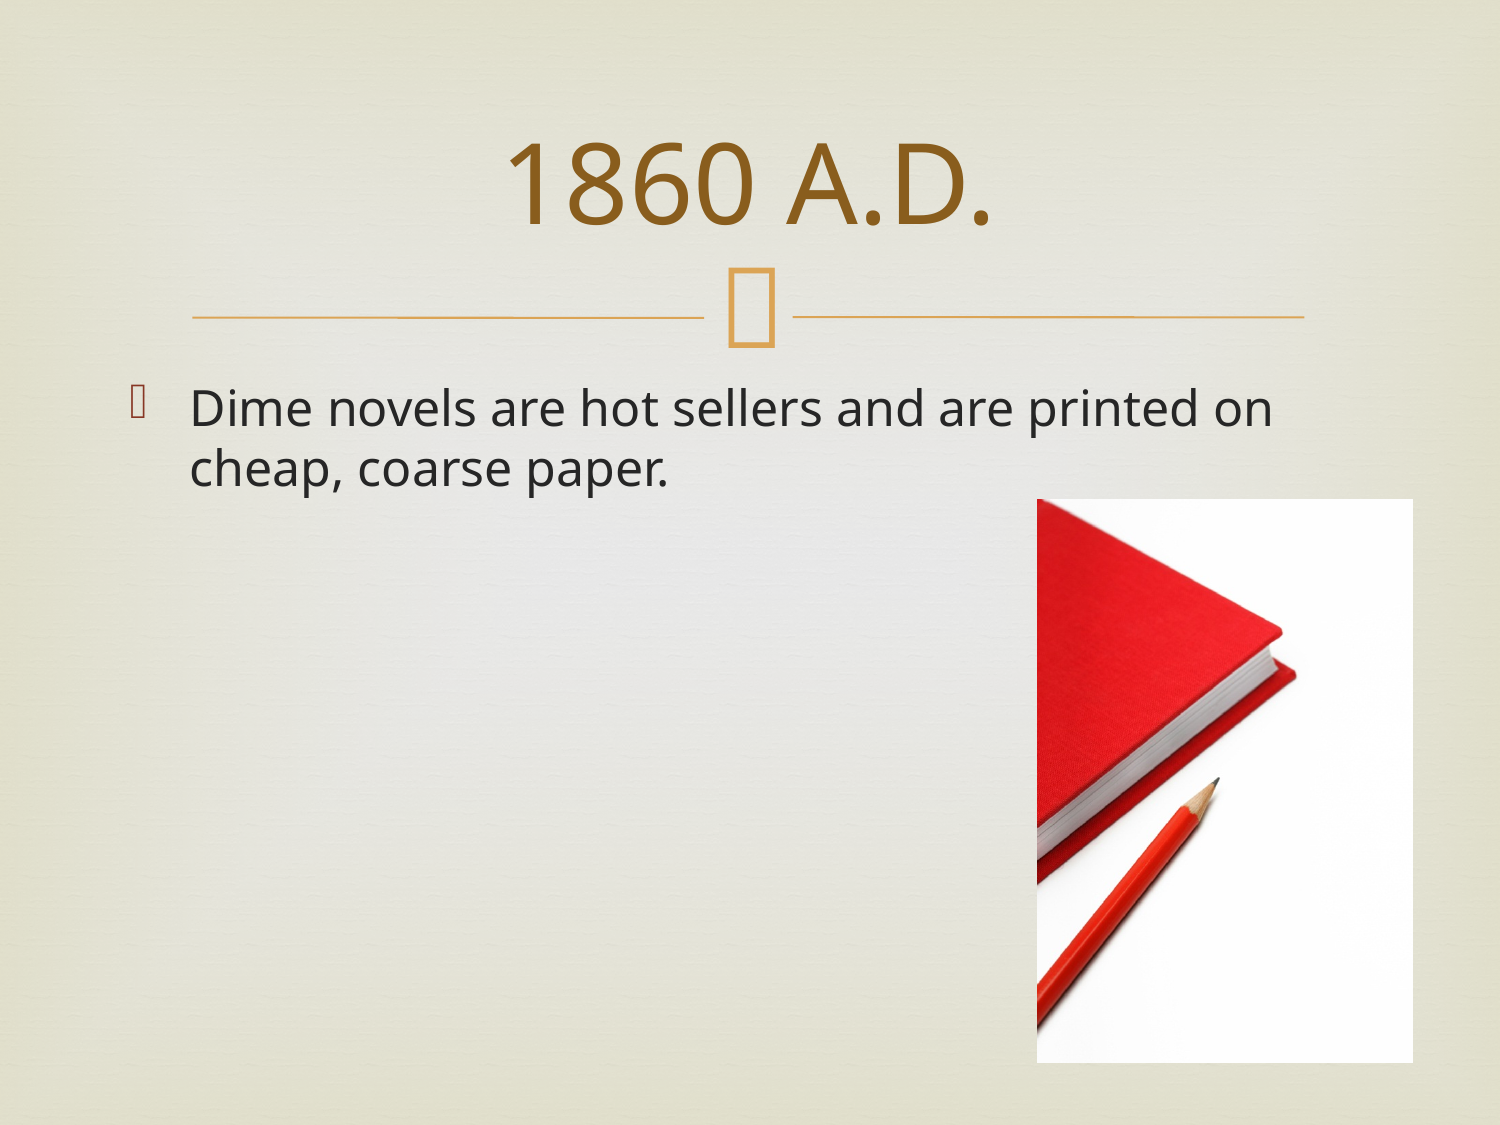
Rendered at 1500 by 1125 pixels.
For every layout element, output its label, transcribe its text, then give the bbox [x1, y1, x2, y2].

picture [1036, 499, 1414, 1063]
title 1860 A.D. [112, 93, 1386, 267]
list Dime novels are hot sellers and are printed on cheap, coarse paper. [114, 368, 1386, 1005]
